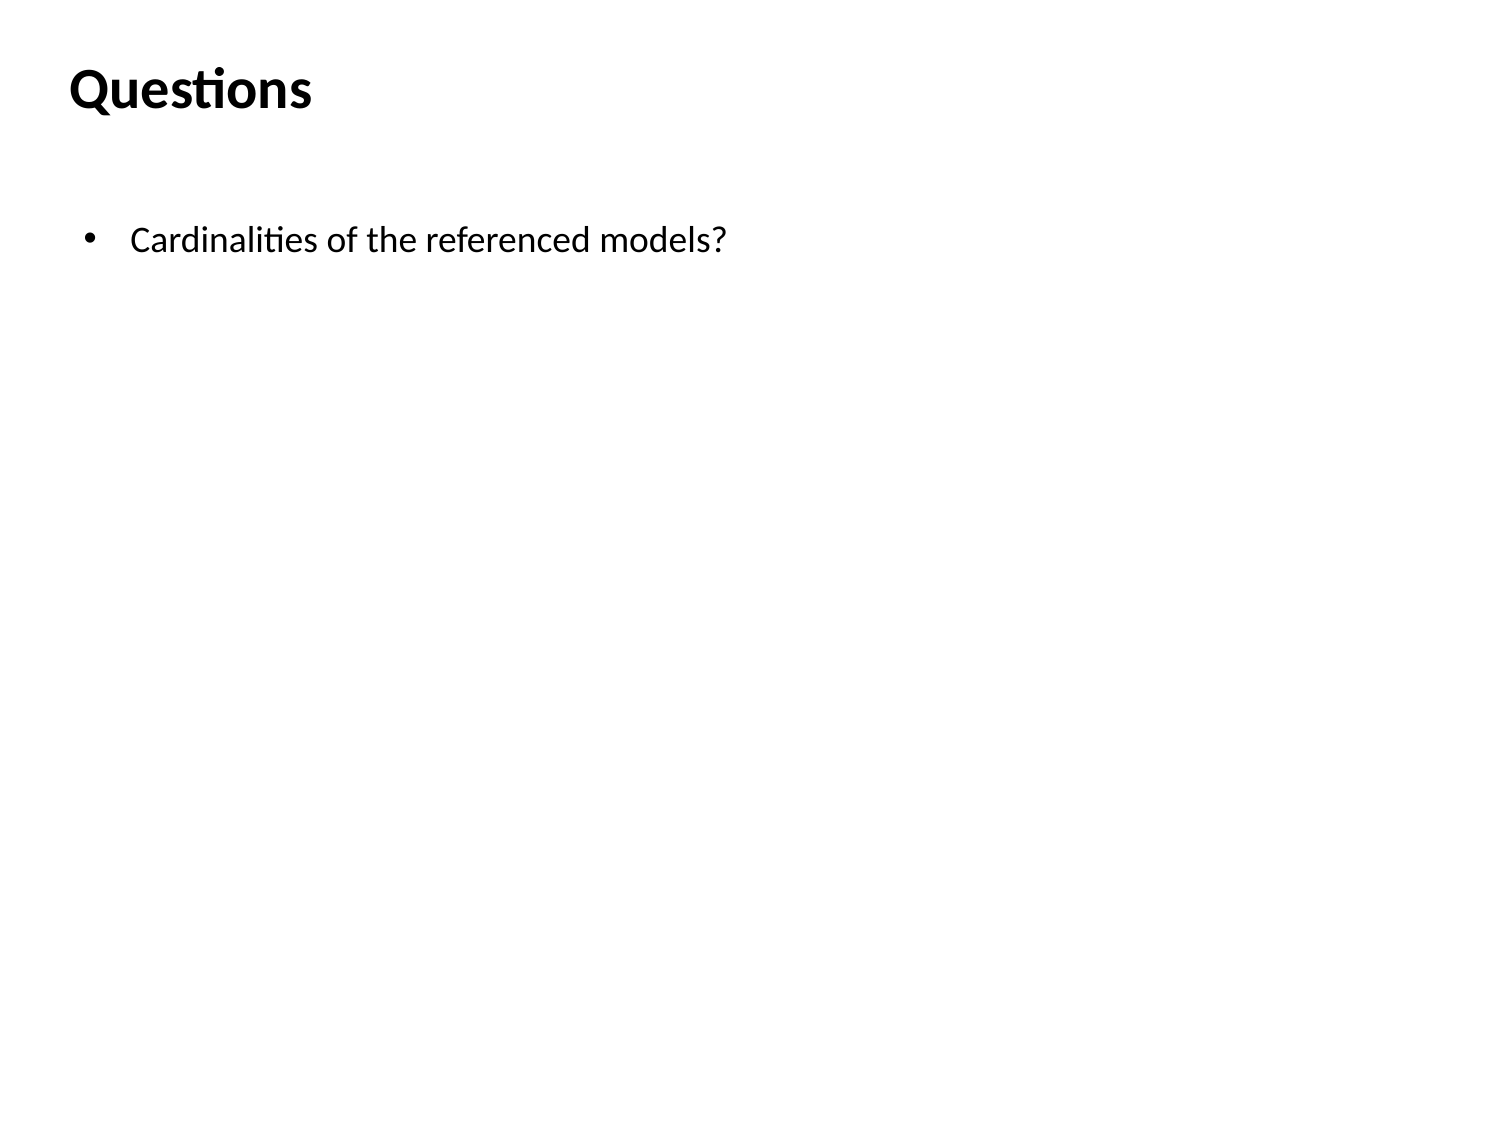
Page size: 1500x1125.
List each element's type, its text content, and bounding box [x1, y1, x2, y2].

text_box Cardinalities of the referenced models? [68, 208, 744, 268]
text_box Questions [54, 42, 328, 128]
